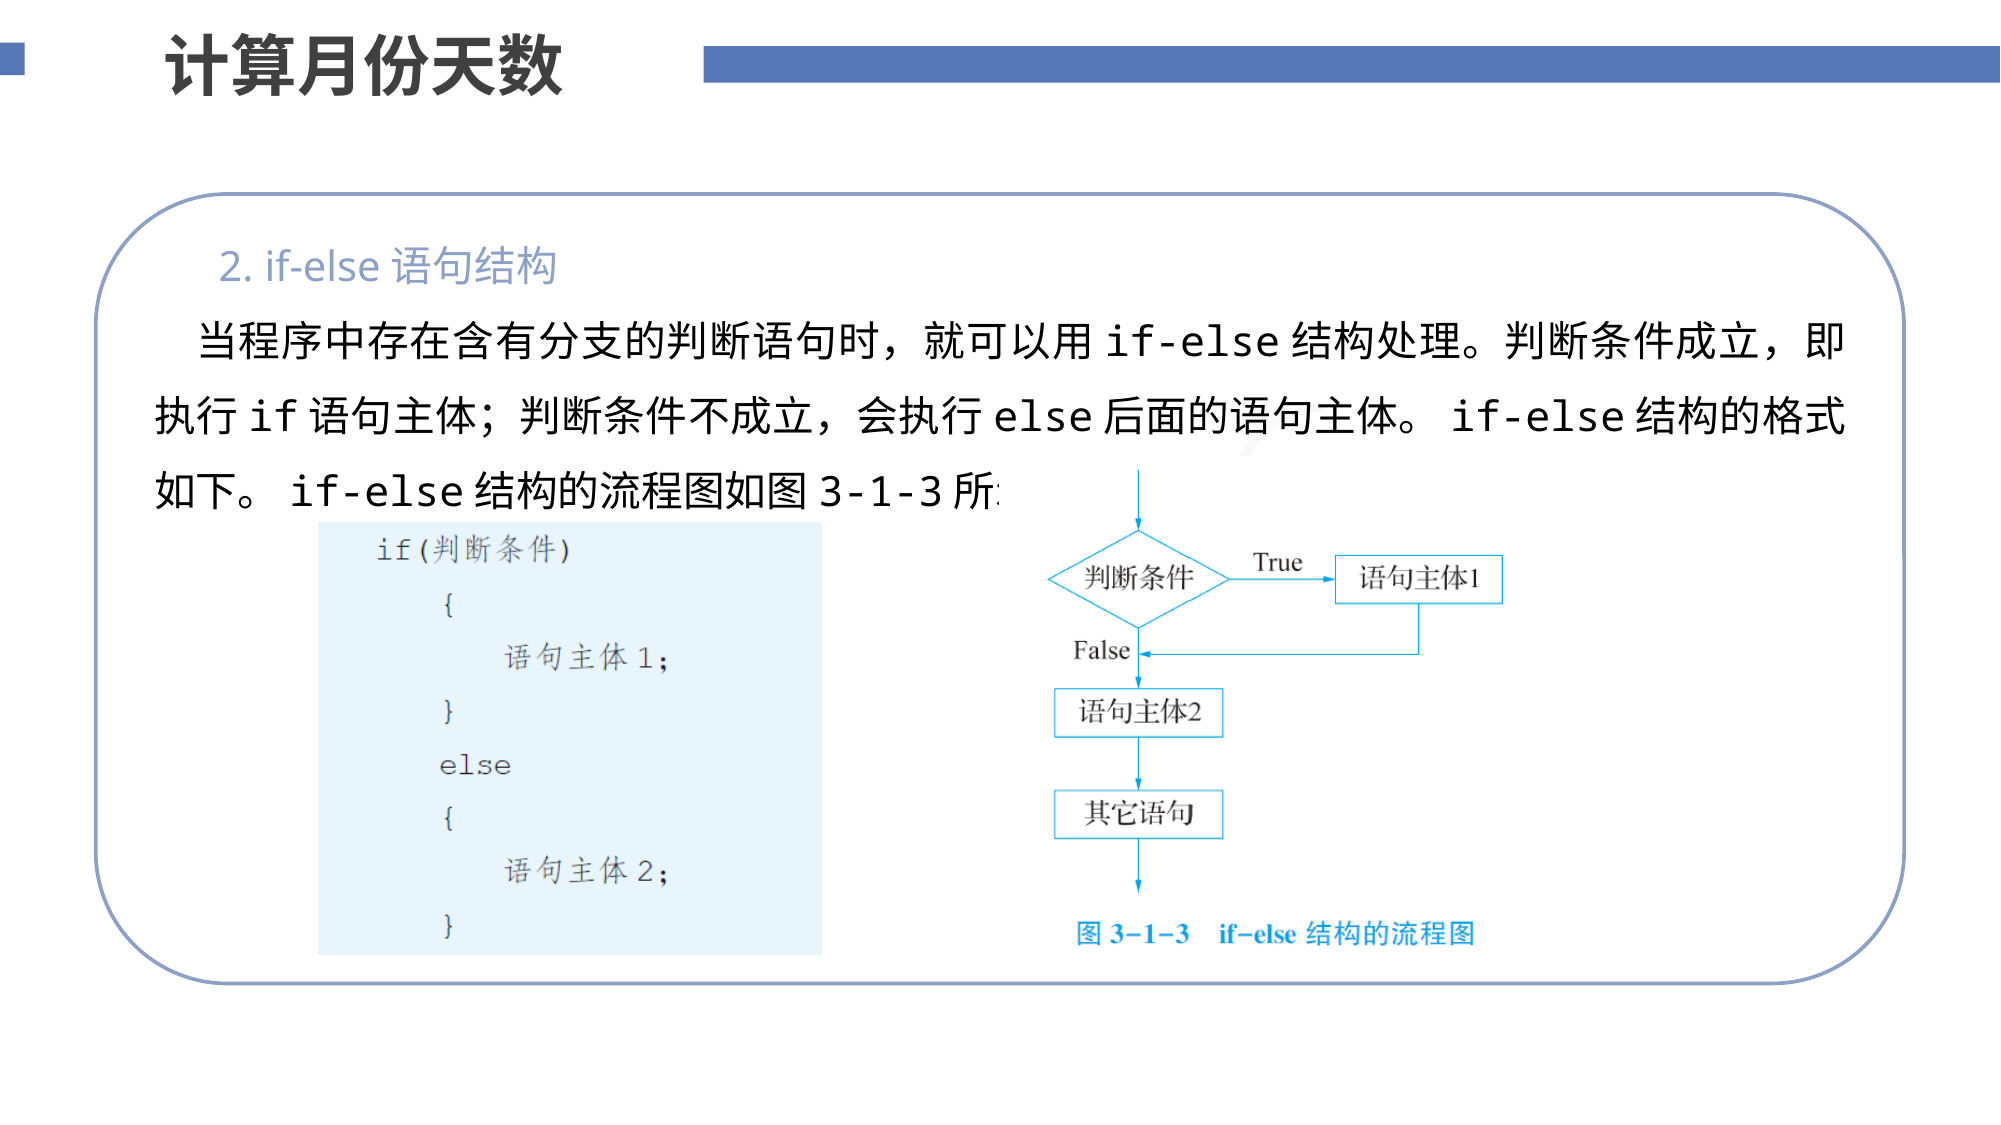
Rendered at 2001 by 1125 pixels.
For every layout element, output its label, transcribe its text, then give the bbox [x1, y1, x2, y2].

text_box 计算月份天数 [163, 23, 565, 104]
text_box [94, 192, 1906, 985]
text_box [0, 41, 26, 76]
picture [999, 456, 1517, 955]
text_box [702, 45, 2000, 84]
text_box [1234, 407, 1413, 456]
picture [318, 522, 822, 955]
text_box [1451, 385, 1820, 591]
